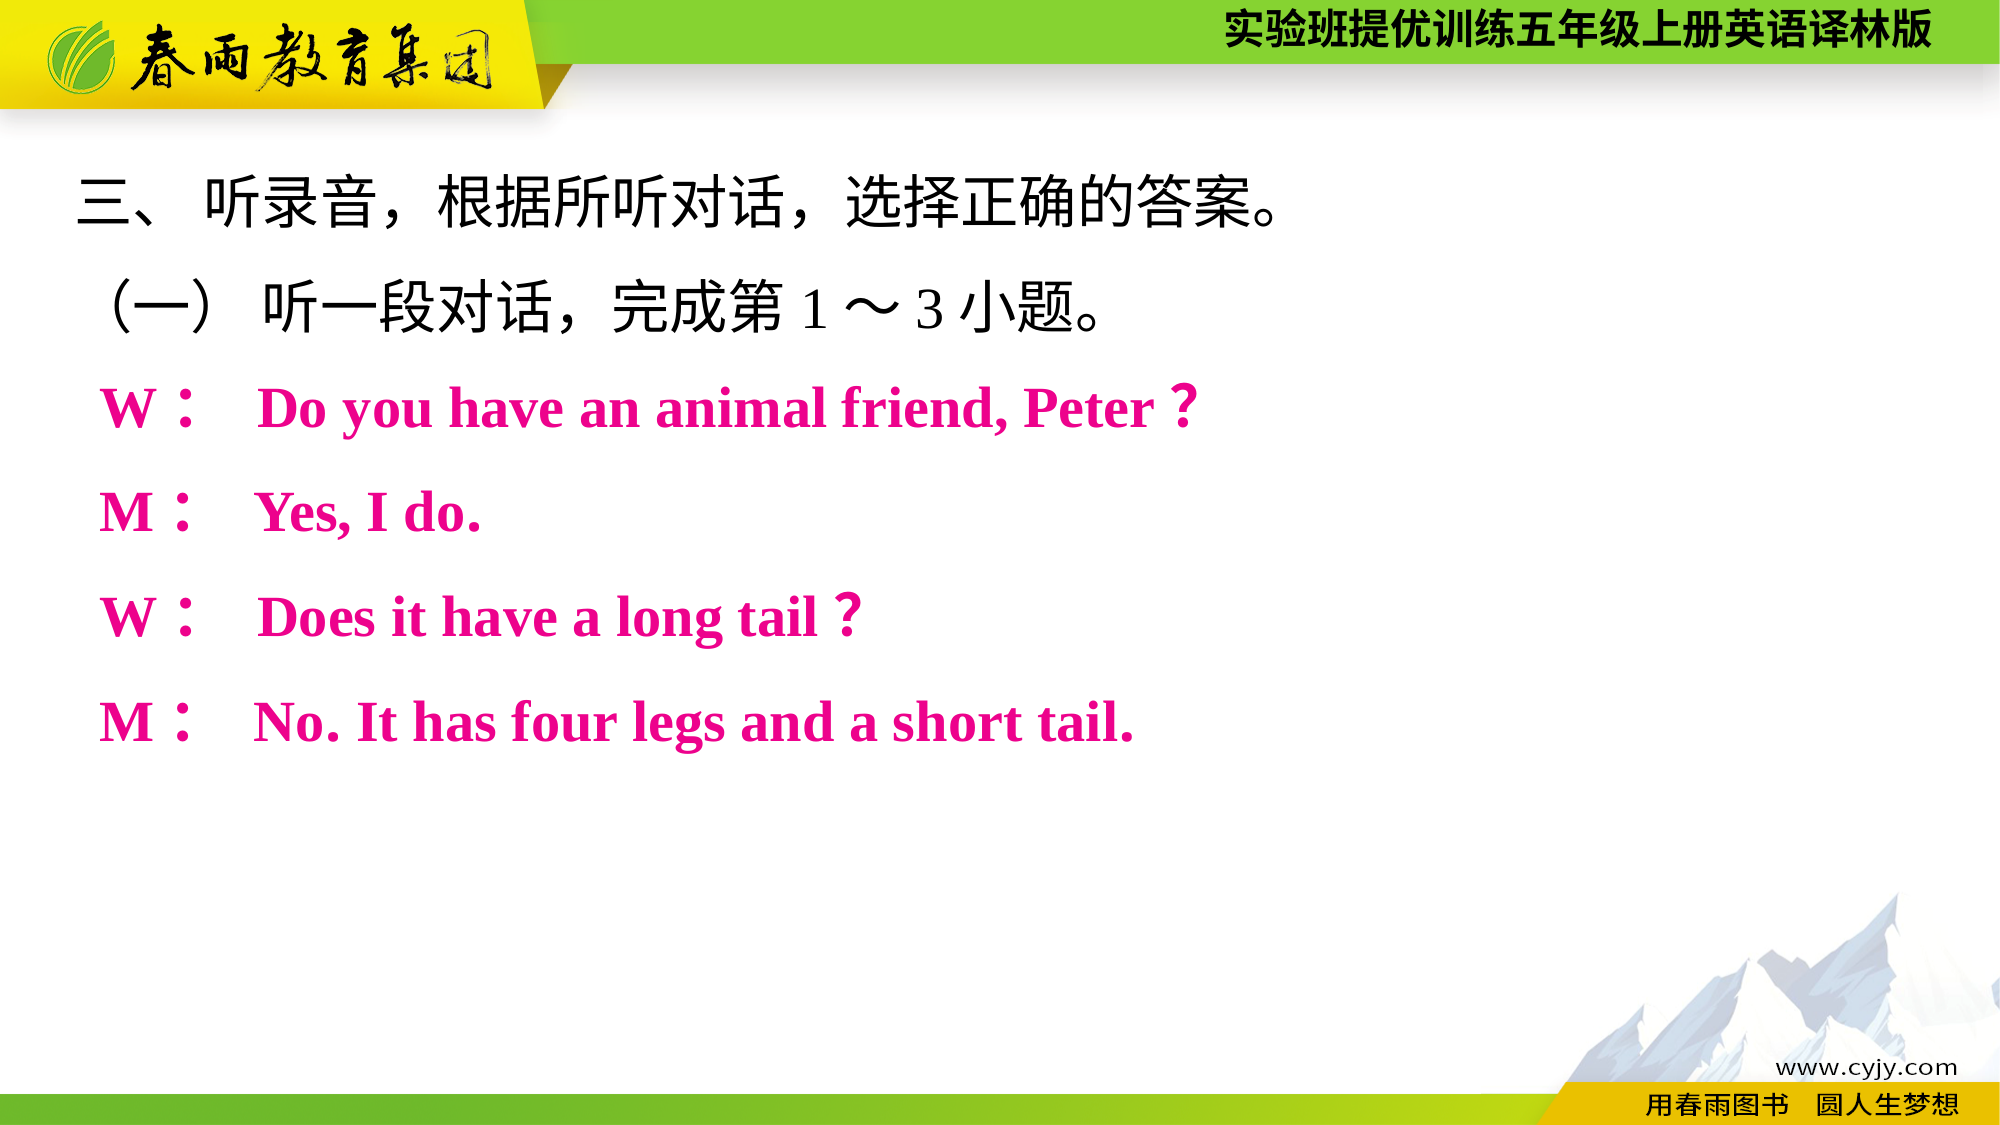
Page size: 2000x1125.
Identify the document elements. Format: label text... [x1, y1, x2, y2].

list 三、 听录音，根据所听对话，选择正确的答案。 （一） 听一段对话，完成第1～3小题。 [59, 122, 1944, 350]
picture [0, 0, 2000, 1125]
text_box W： Do you have an animal friend, Peter？ M： Yes, I do. W： Does it have a long tail？ M： No. It has four legs and a short tail. [84, 326, 1969, 761]
